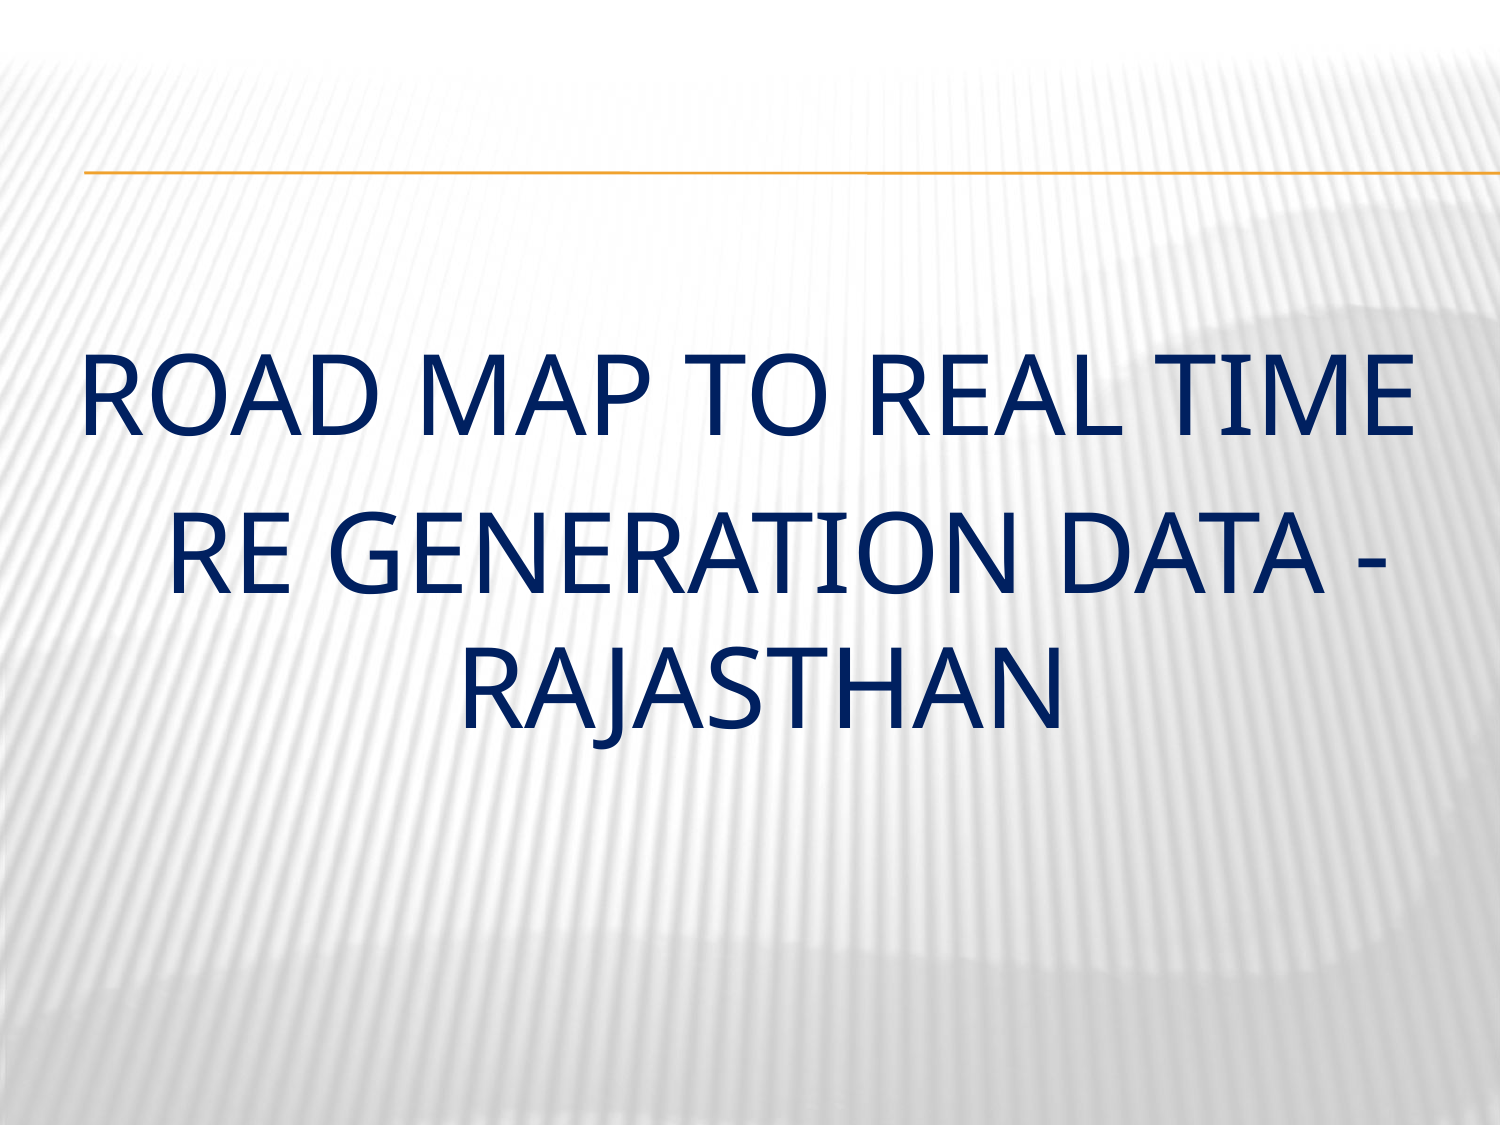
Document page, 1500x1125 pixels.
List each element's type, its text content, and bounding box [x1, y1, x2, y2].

list ROAD MAP TO REAL TIME RE GENERATION DATA -RAJASTHAN [50, 212, 1475, 955]
